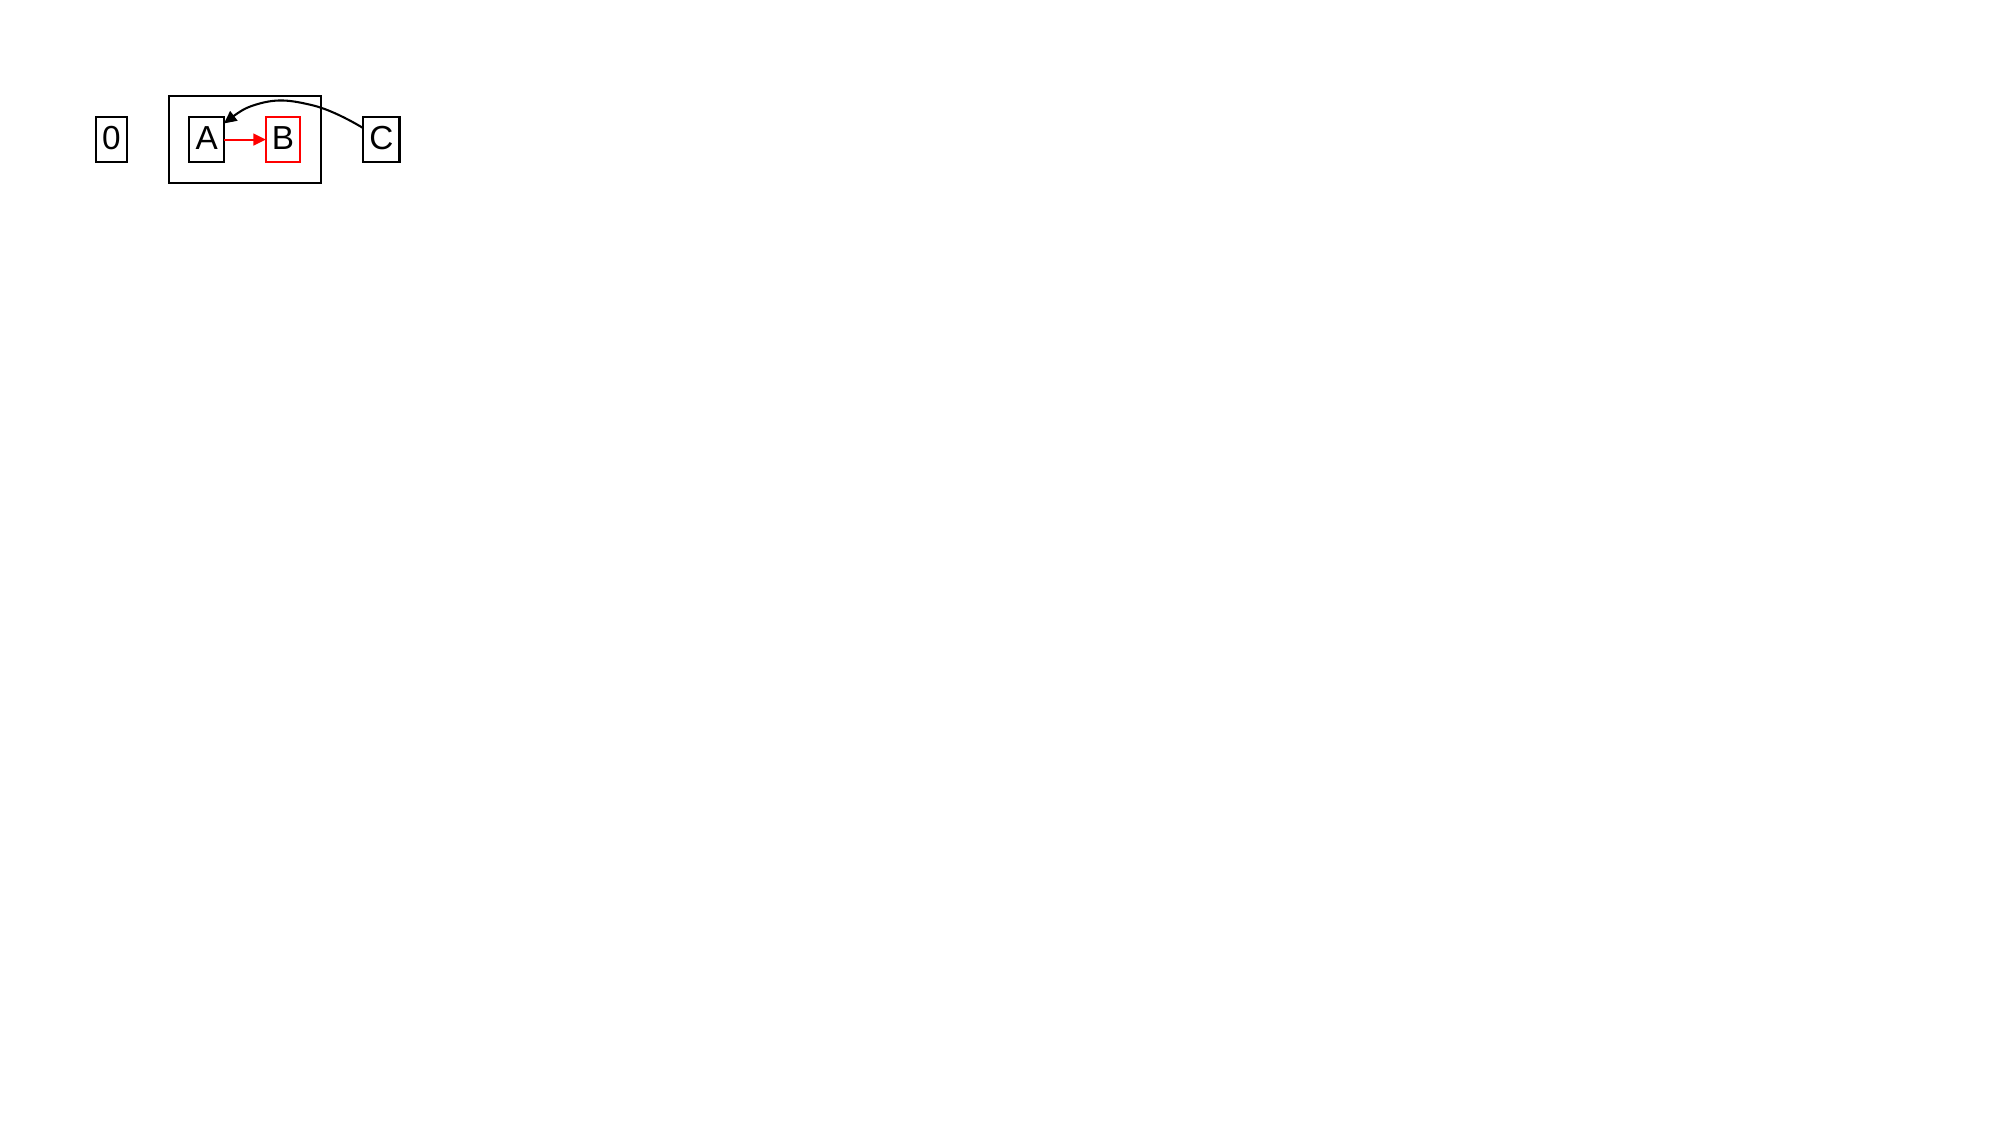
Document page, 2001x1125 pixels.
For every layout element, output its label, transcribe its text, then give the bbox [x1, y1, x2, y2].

text_box B [265, 125, 301, 163]
text_box 0 [95, 116, 127, 163]
text_box [168, 95, 322, 184]
text_box [224, 99, 364, 129]
text_box A [189, 116, 225, 163]
text_box [74, 74, 421, 205]
text_box C [362, 116, 400, 163]
